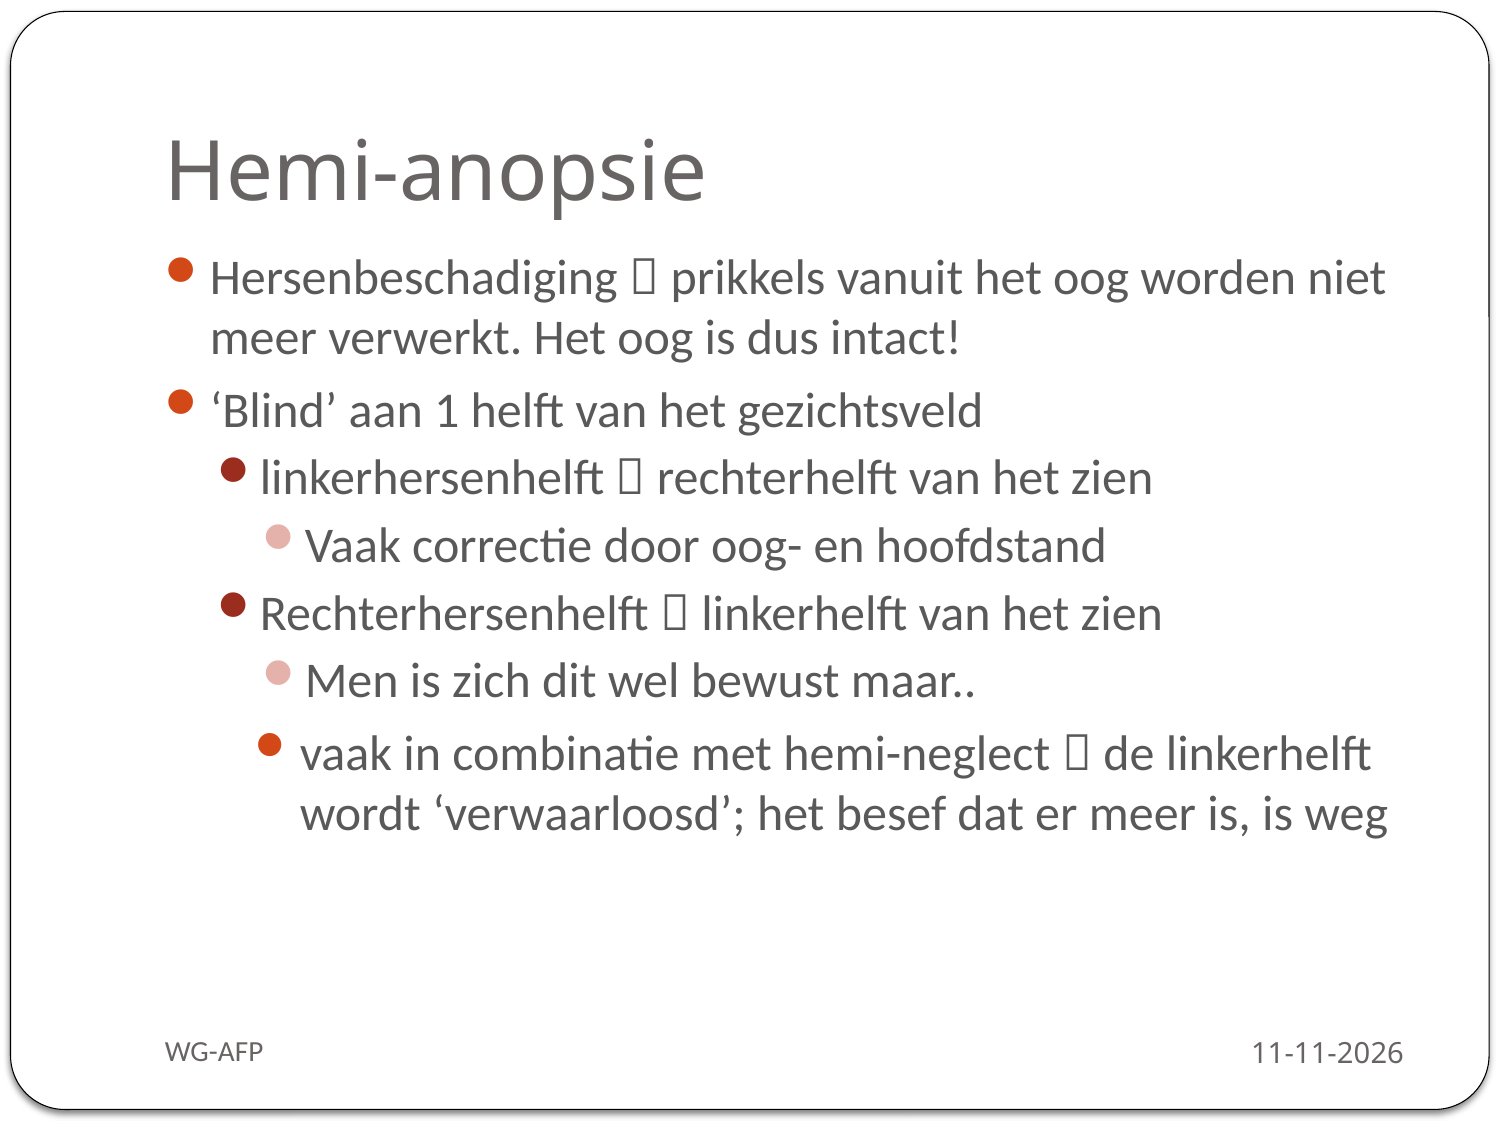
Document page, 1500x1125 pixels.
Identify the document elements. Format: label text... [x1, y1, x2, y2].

footer WG-AFP [150, 1012, 800, 1088]
title Hemi-anopsie [150, 45, 1425, 233]
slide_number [1012, 1015, 1419, 1094]
list Hersenbeschadiging  prikkels vanuit het oog worden niet meer verwerkt. Het oog is dus intact! ‘Blind’ aan 1 helft van het gezichtsveld linkerhersenhelft  rechterhelft van het zien Vaak correctie door oog- en hoofdstand Rechterhersenhelft  linkerhelft van het zien Men is zich dit wel bewust maar.. vaak in combinatie met hemi-neglect  de linkerhelft wordt ‘verwaarloosd’; het besef dat er meer is, is weg [150, 237, 1425, 988]
